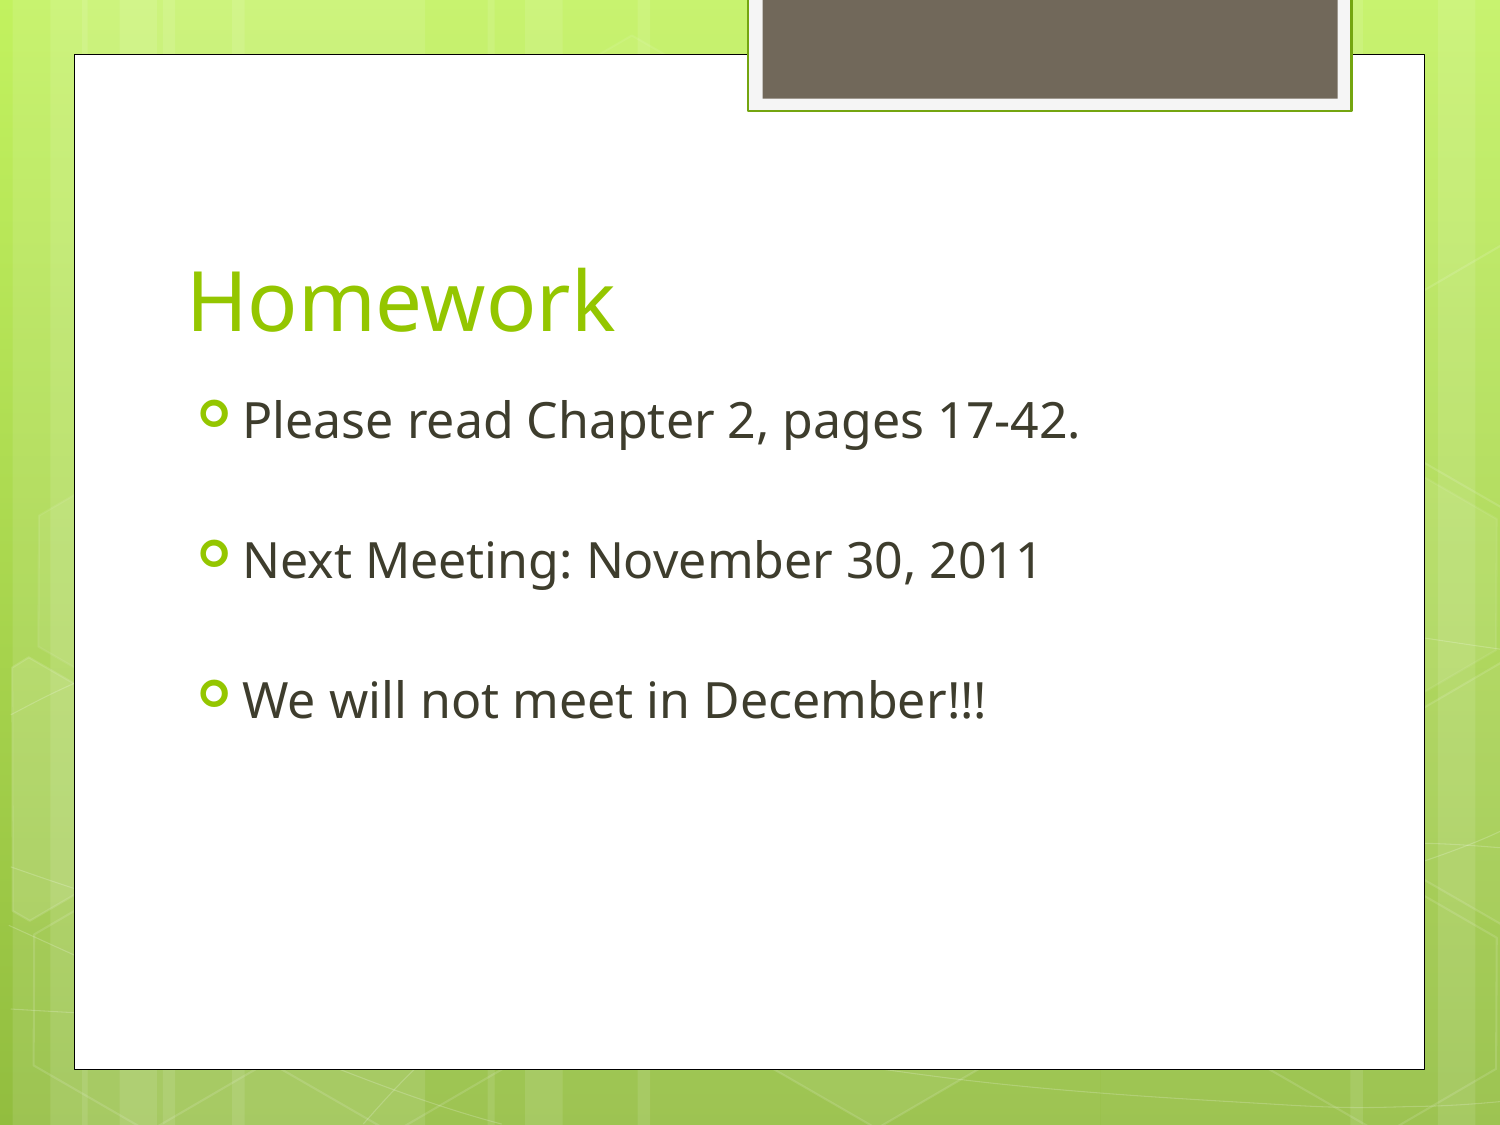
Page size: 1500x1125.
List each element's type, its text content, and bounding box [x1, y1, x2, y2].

title Homework [171, 168, 1324, 357]
list Please read Chapter 2, pages 17-42. Next Meeting: November 30, 2011 We will not meet in December!!! [171, 381, 1283, 957]
